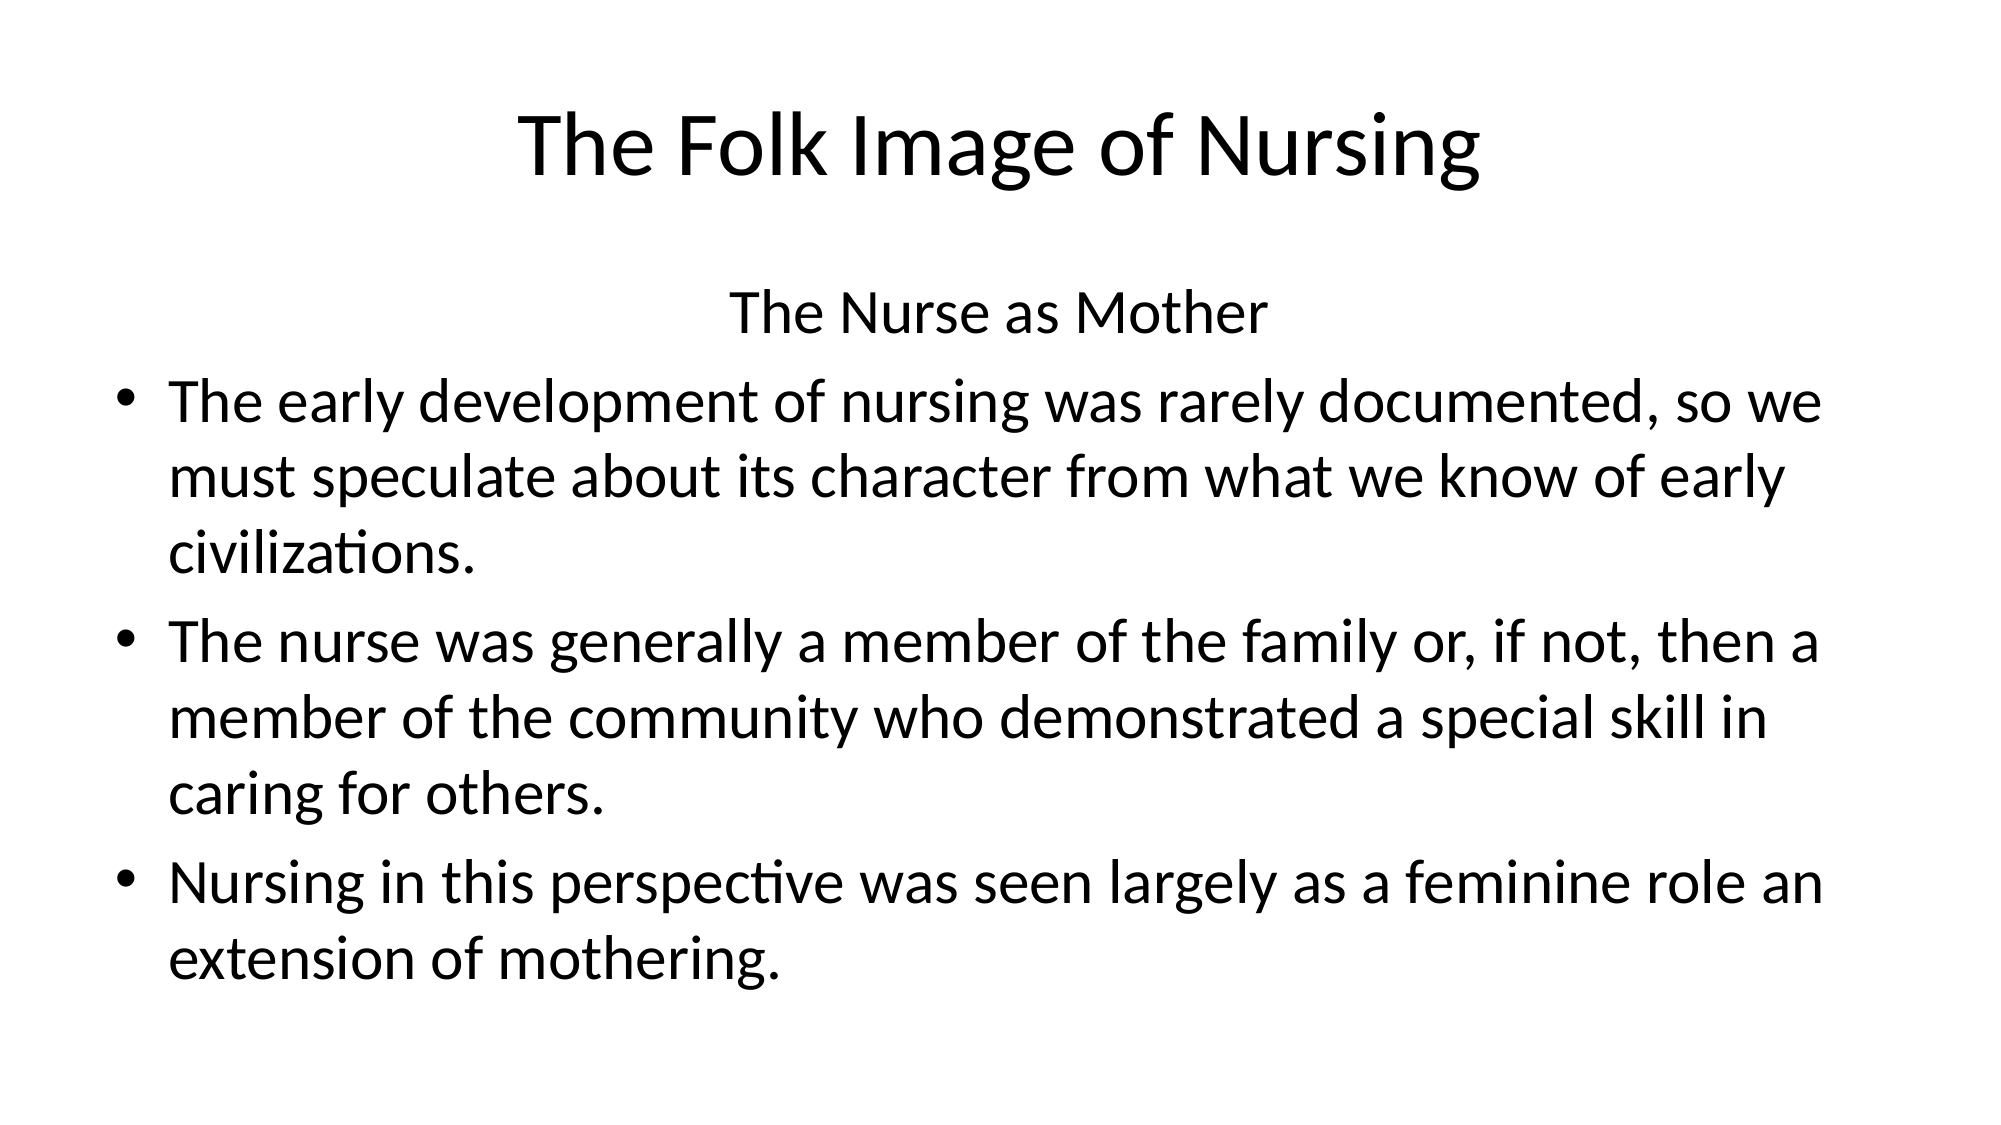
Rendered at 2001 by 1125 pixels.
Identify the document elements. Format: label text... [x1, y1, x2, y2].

list The Nurse as Mother The early development of nursing was rarely documented, so we must speculate about its character from what we know of early civilizations. The nurse was generally a member of the family or, if not, then a member of the community who demonstrated a special skill in caring for others. Nursing in this perspective was seen largely as a feminine role an extension of mothering. [99, 262, 1900, 1005]
title The Folk Image of Nursing [99, 45, 1900, 233]
